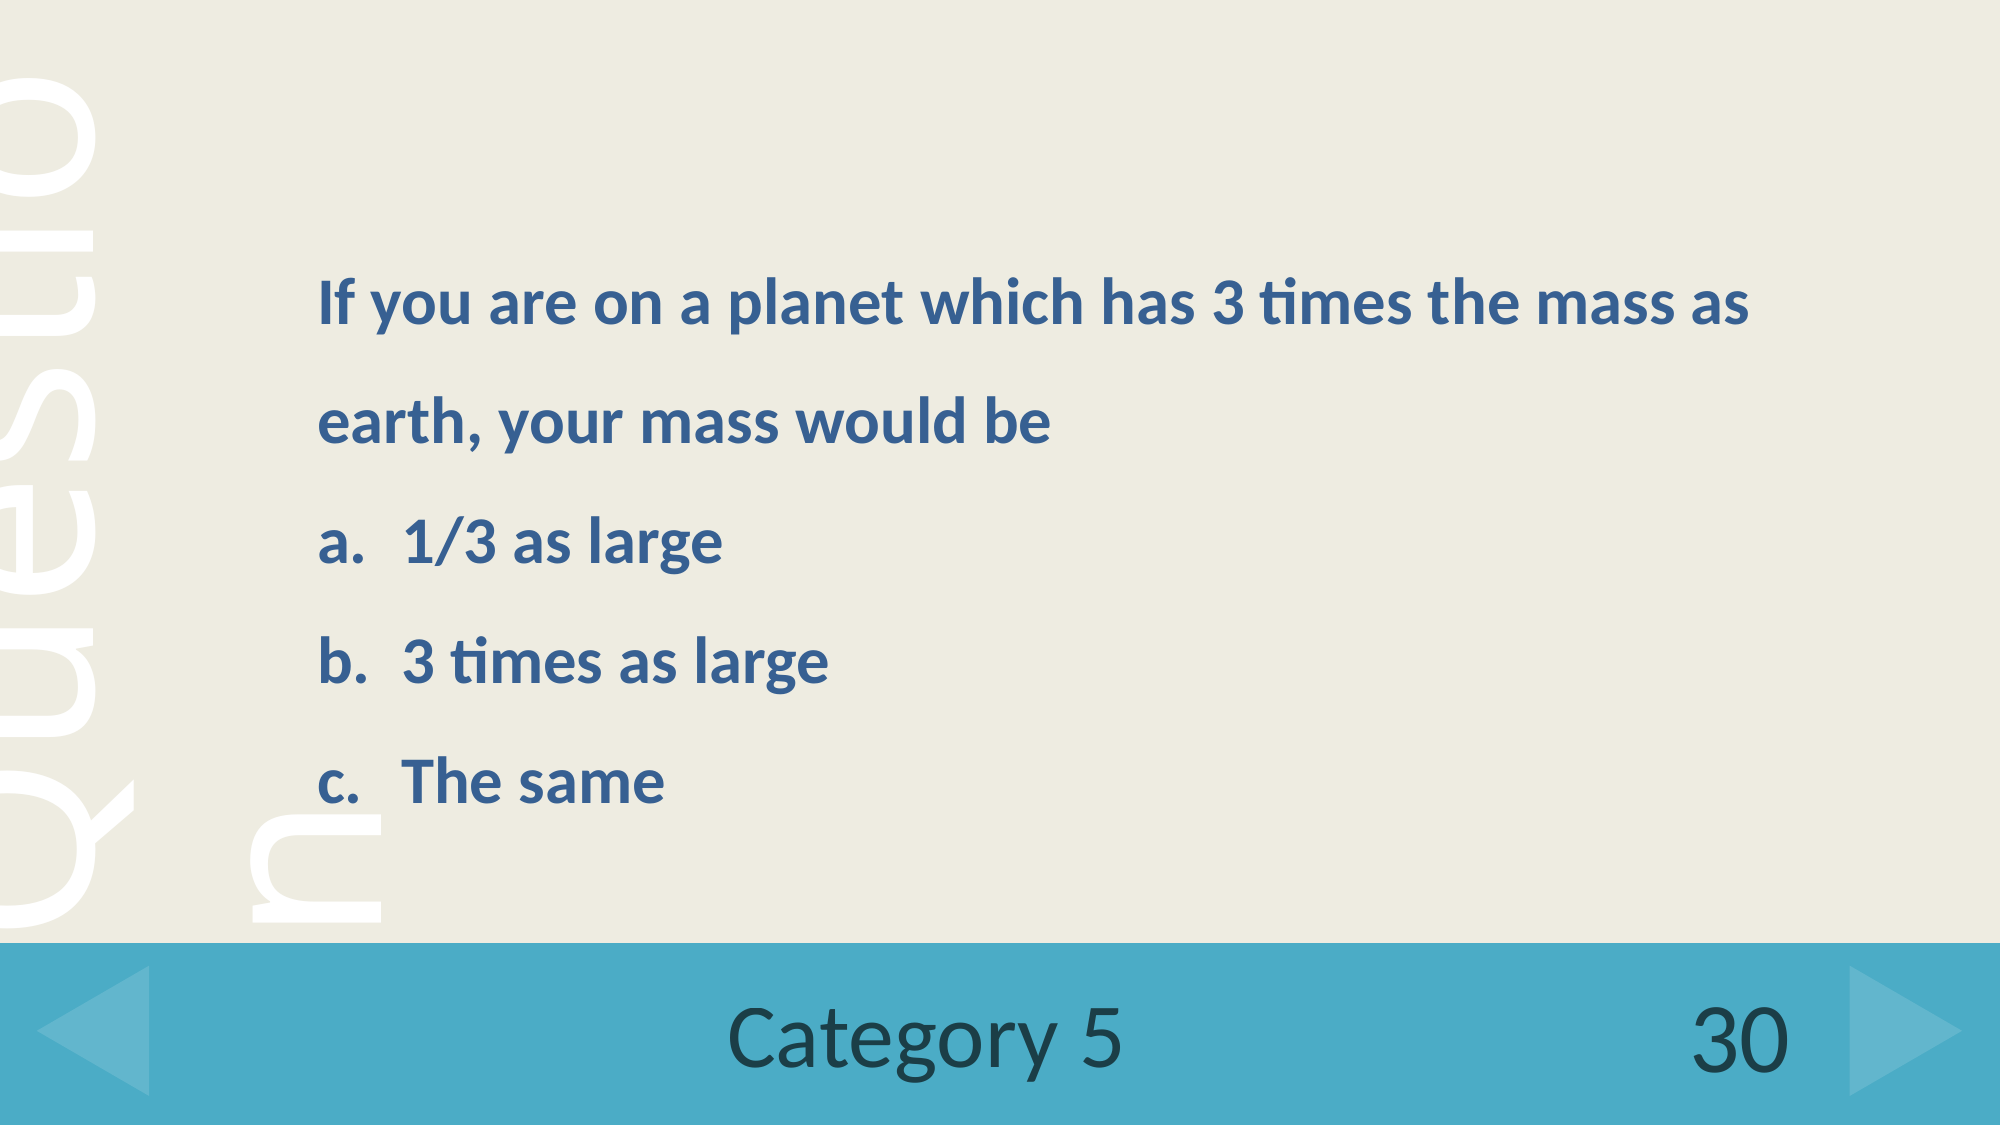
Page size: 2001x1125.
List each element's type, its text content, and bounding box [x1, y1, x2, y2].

list If you are on a planet which has 3 times the mass as earth, your mass would be 1/3 as large 3 times as large The same [302, 161, 1881, 874]
title Category 5 [26, 937, 1827, 1125]
